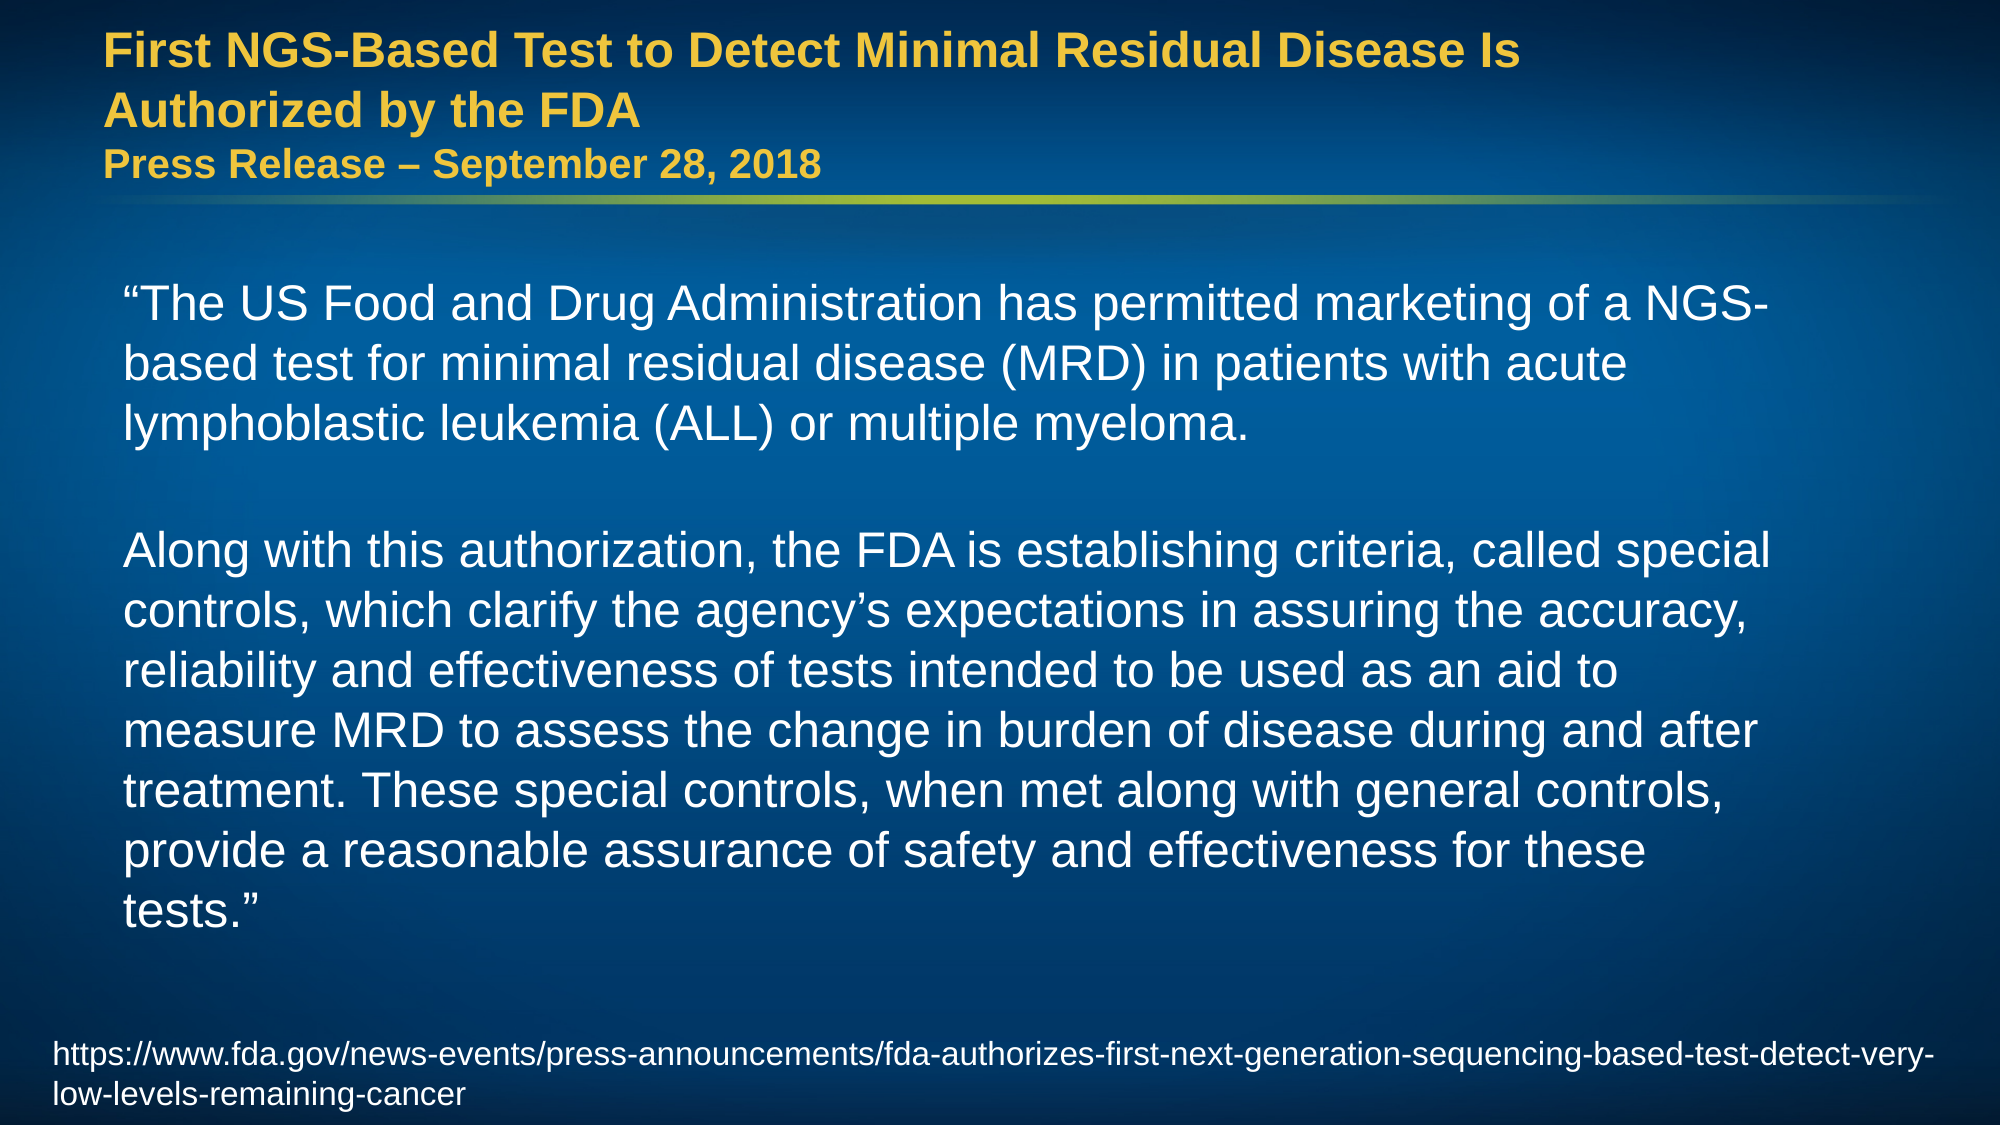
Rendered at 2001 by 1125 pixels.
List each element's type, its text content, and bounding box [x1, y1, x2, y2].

title First NGS-Based Test to Detect Minimal Residual Disease Is Authorized by the FDA Press Release – September 28, 2018 [87, 4, 1788, 200]
list “The US Food and Drug Administration has permitted marketing of a NGS-based test for minimal residual disease (MRD) in patients with acute lymphoblastic leukemia (ALL) or multiple myeloma. Along with this authorization, the FDA is establishing criteria, called special controls, which clarify the agency’s expectations in assuring the accuracy, reliability and effectiveness of tests intended to be used as an aid to measure MRD to assess the change in burden of disease during and after treatment. These special controls, when met along with general controls, provide a reasonable assurance of safety and effectiveness for these tests.” [107, 262, 1808, 940]
text_box https://www.fda.gov/news-events/press-announcements/fda-authorizes-first-next-generation-sequencing-based-test-detect-very-low-levels-remaining-cancer [37, 1024, 1963, 1120]
picture [0, 0, 2000, 1125]
